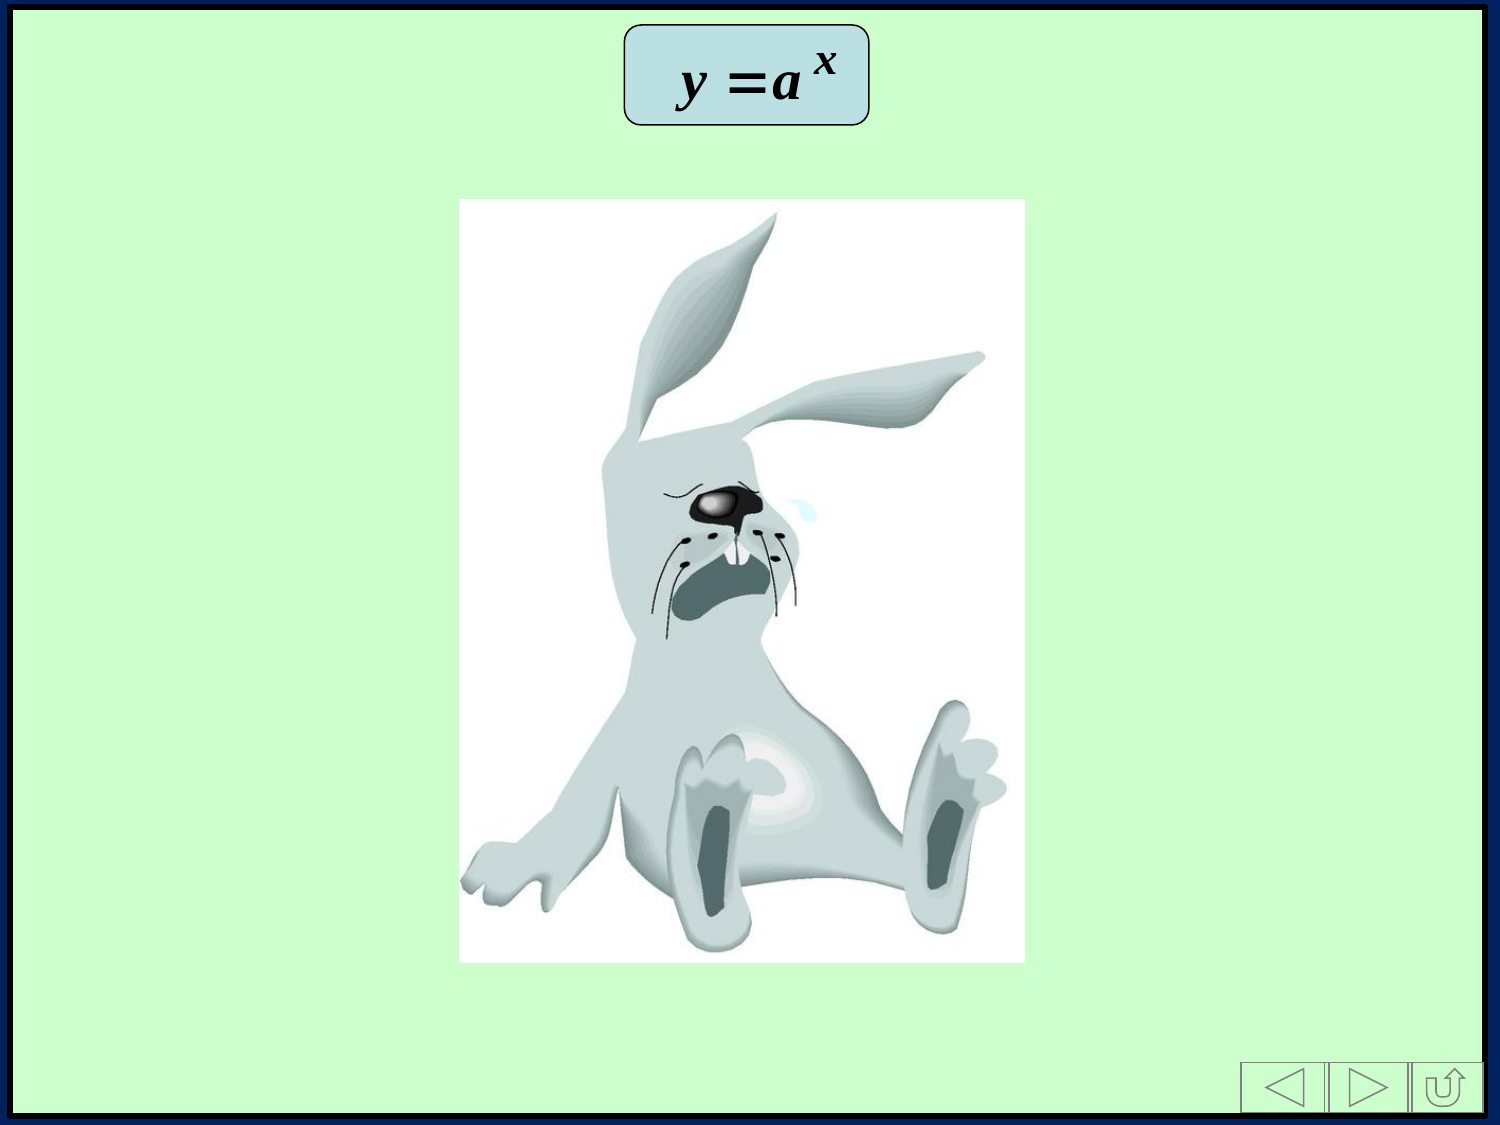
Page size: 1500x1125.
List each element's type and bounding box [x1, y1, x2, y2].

picture [459, 199, 1026, 963]
